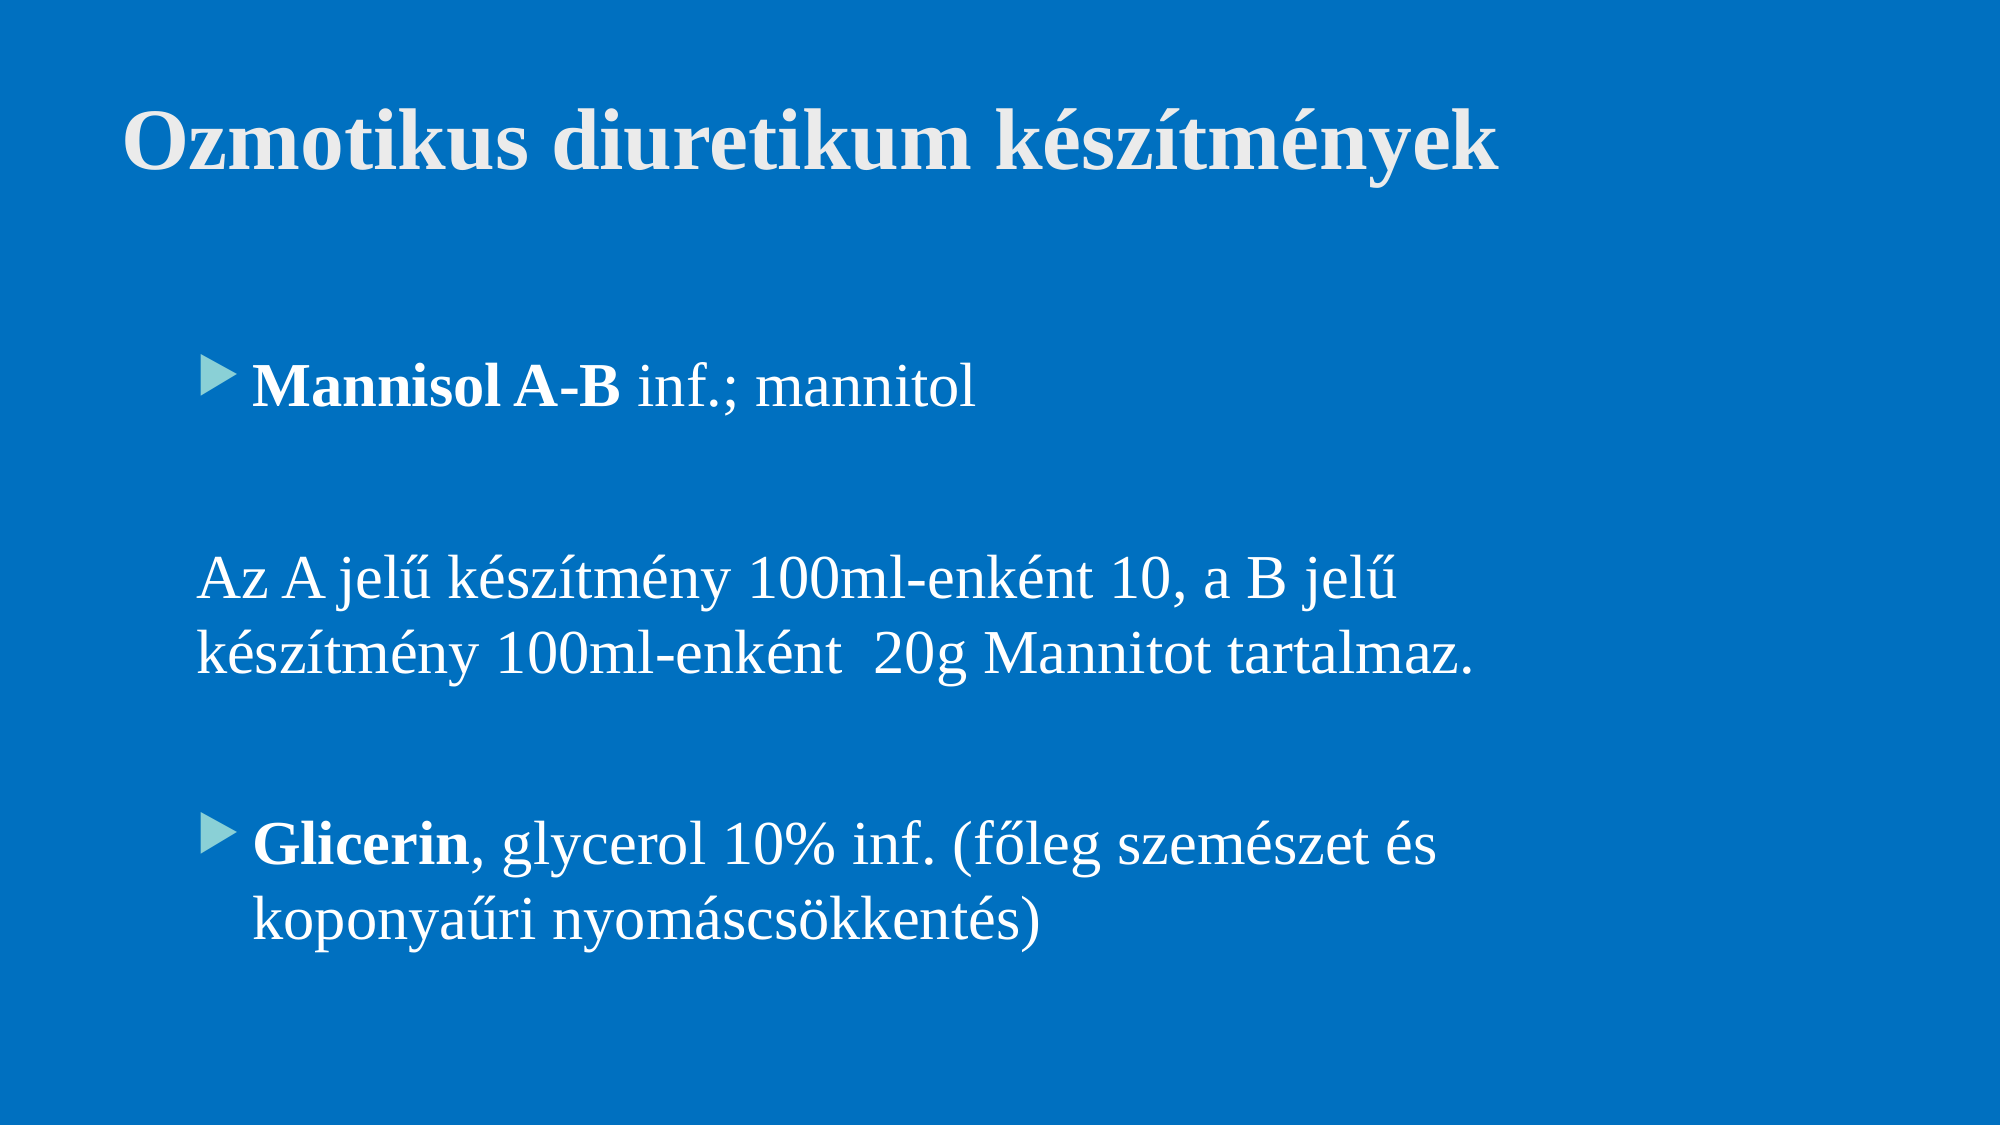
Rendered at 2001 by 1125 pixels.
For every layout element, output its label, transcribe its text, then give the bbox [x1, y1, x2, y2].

title Ozmotikus diuretikum készítmények [106, 74, 1649, 304]
list Mannisol A-B inf.; mannitol Az A jelű készítmény 100ml-enként 10, a B jelű készítmény 100ml-enként 20g Mannitot tartalmaz. Glicerin, glycerol 10% inf. (főleg szemészet és koponyaűri nyomáscsökkentés) [181, 336, 1649, 1025]
